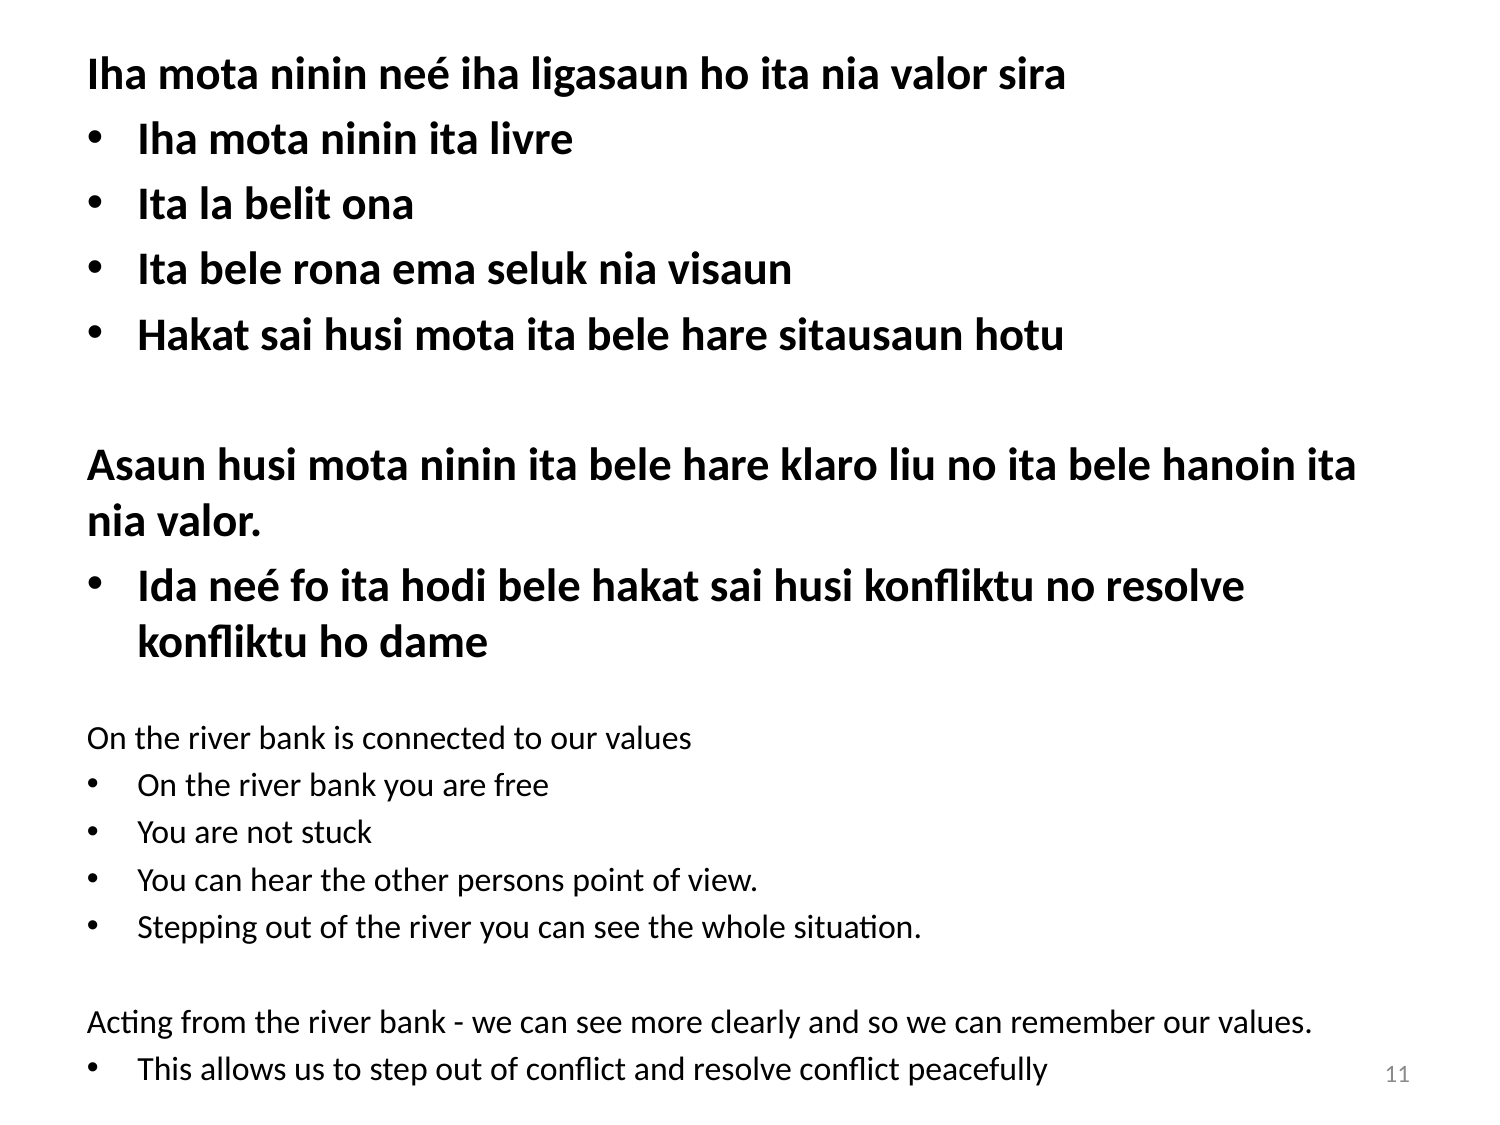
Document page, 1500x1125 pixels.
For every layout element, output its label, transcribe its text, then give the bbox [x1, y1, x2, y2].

slide_number 11 [1074, 1042, 1425, 1103]
list Iha mota ninin neé iha ligasaun ho ita nia valor sira Iha mota ninin ita livre Ita la belit ona Ita bele rona ema seluk nia visaun Hakat sai husi mota ita bele hare sitausaun hotu Asaun husi mota ninin ita bele hare klaro liu no ita bele hanoin ita nia valor. Ida neé fo ita hodi bele hakat sai husi konfliktu no resolve konfliktu ho dame On the river bank is connected to our values On the river bank you are free You are not stuck You can hear the other persons point of view. Stepping out of the river you can see the whole situation. Acting from the river bank - we can see more clearly and so we can remember our values. This allows us to step out of conflict and resolve conflict peacefully [71, 35, 1422, 1103]
